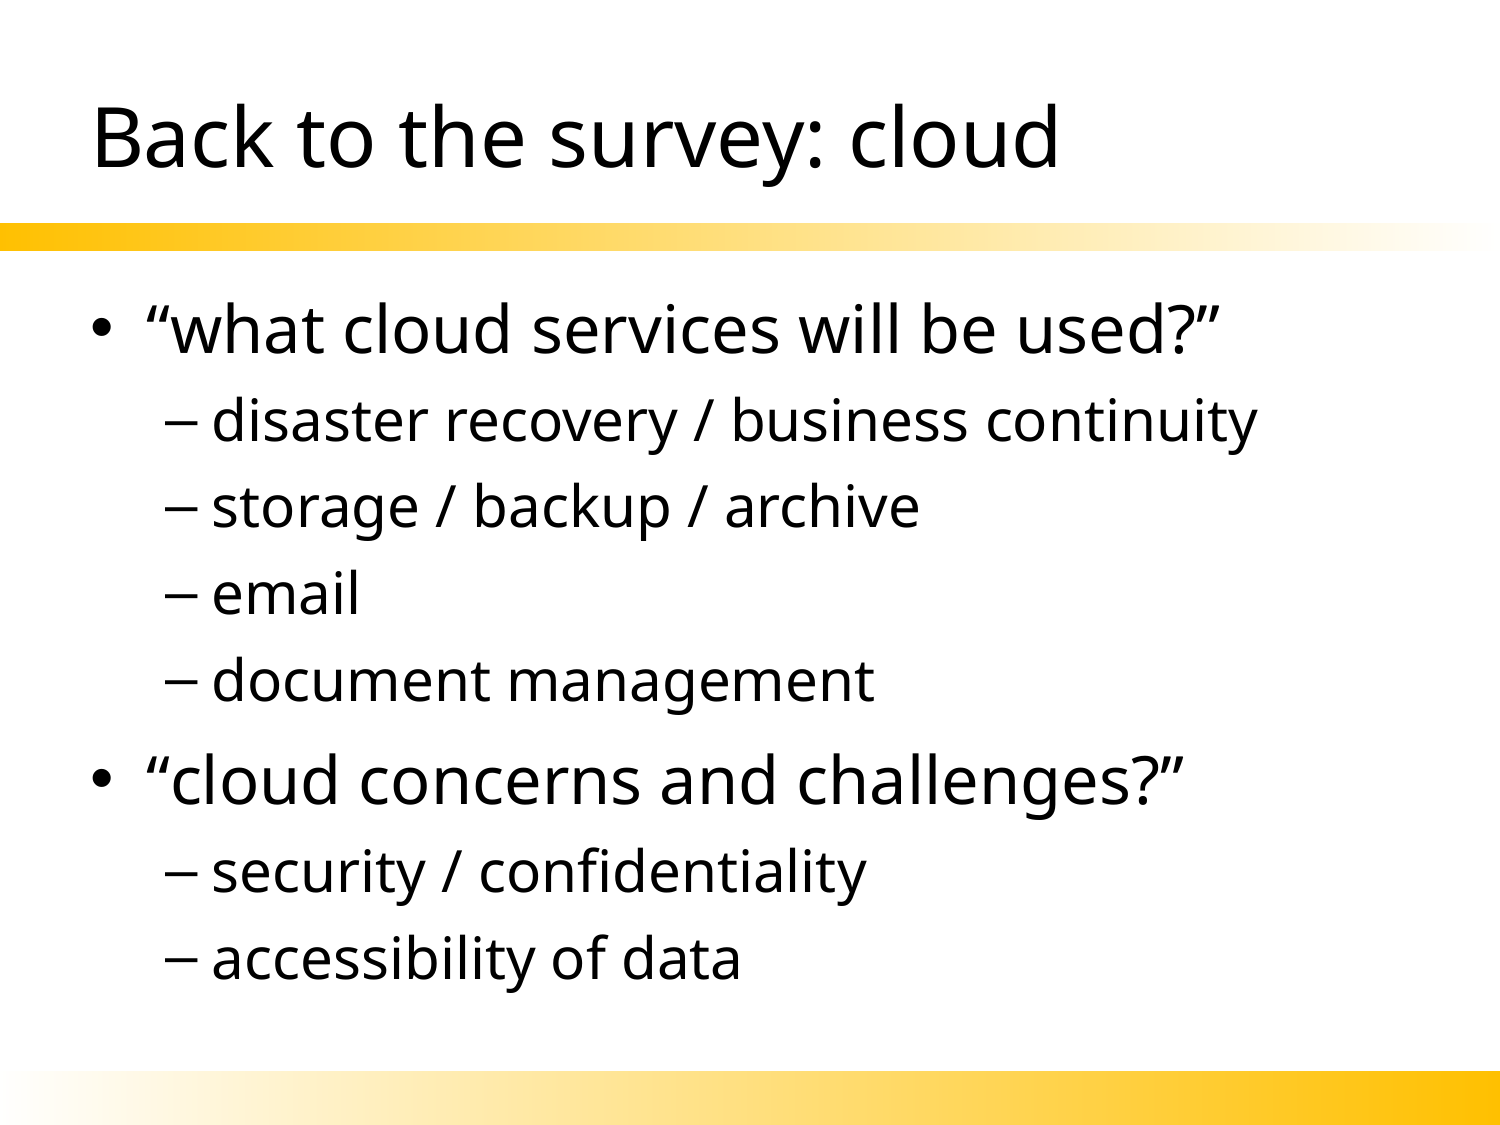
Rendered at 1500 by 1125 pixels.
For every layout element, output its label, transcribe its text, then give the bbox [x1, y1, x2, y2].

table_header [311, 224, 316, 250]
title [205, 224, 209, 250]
title Back to the survey: cloud [75, 45, 1425, 224]
table_header Type [1113, 1072, 1118, 1125]
table_header Type [293, 224, 298, 250]
table_header Product Name [1172, 1072, 1177, 1125]
list “what cloud services will be used?” disaster recovery / business continuity storage / backup / archive email document management “cloud concerns and challenges?” security / confidentiality accessibility of data [75, 278, 1425, 1005]
